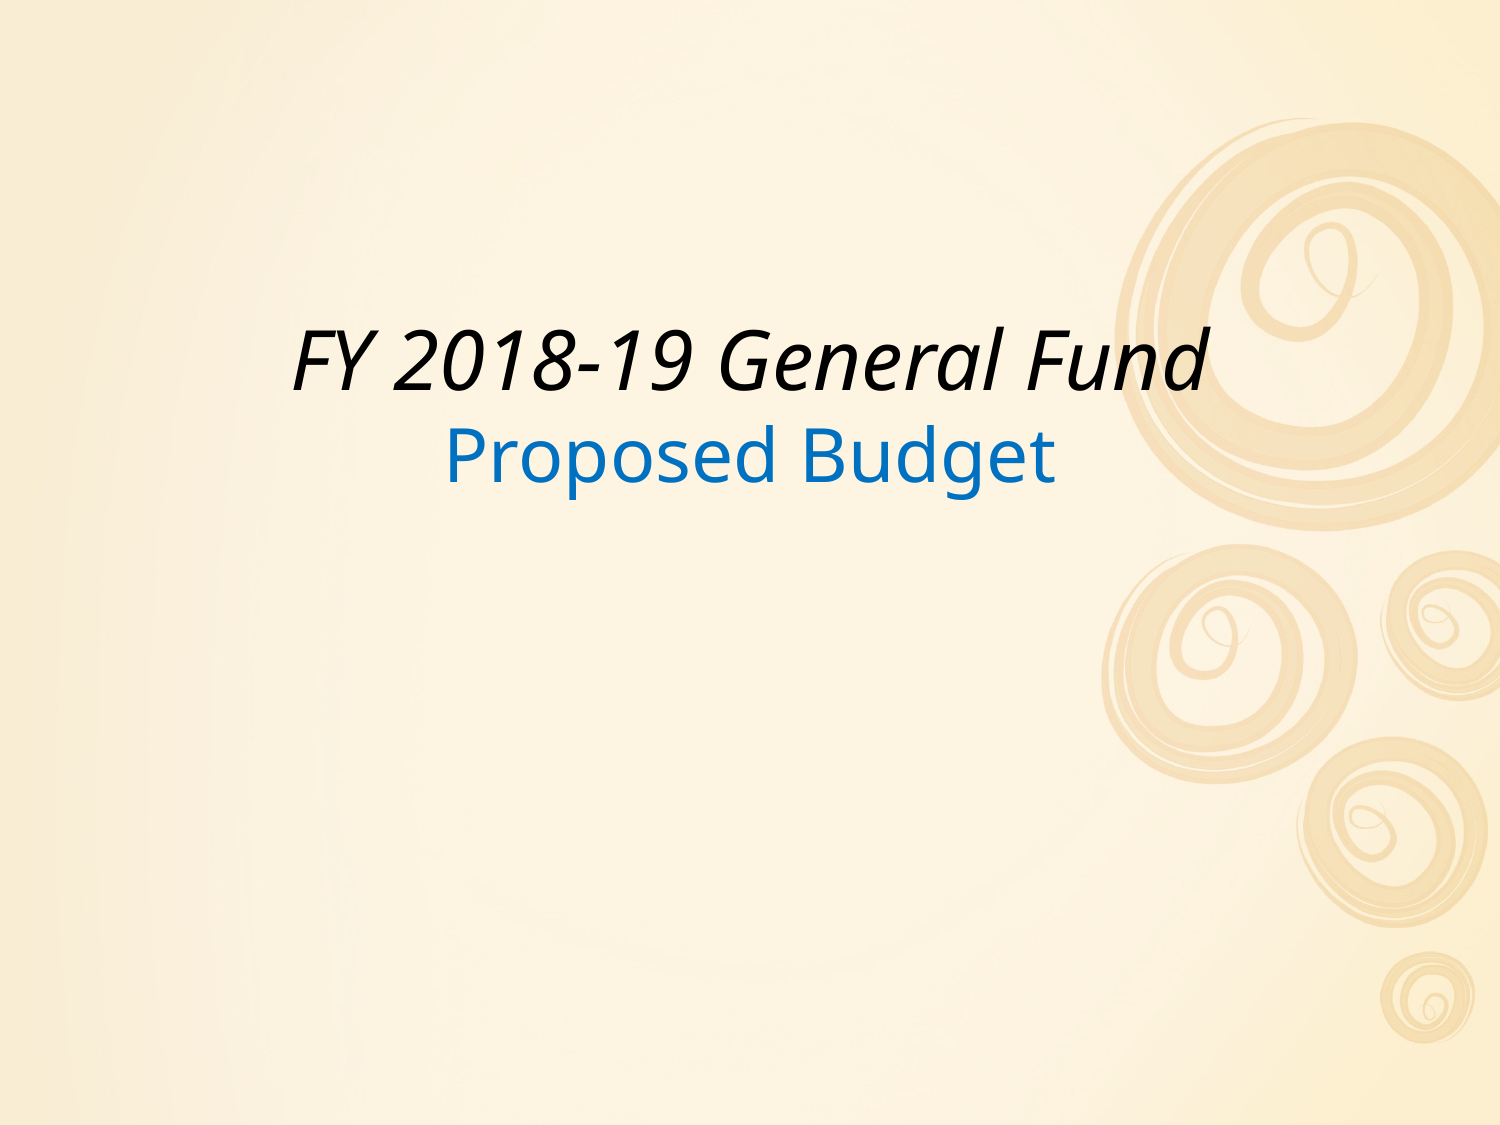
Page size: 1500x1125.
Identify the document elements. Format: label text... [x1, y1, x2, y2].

text_box FY 2018-19 General Fund Proposed Budget [125, 299, 1375, 505]
picture [0, 0, 1500, 1125]
